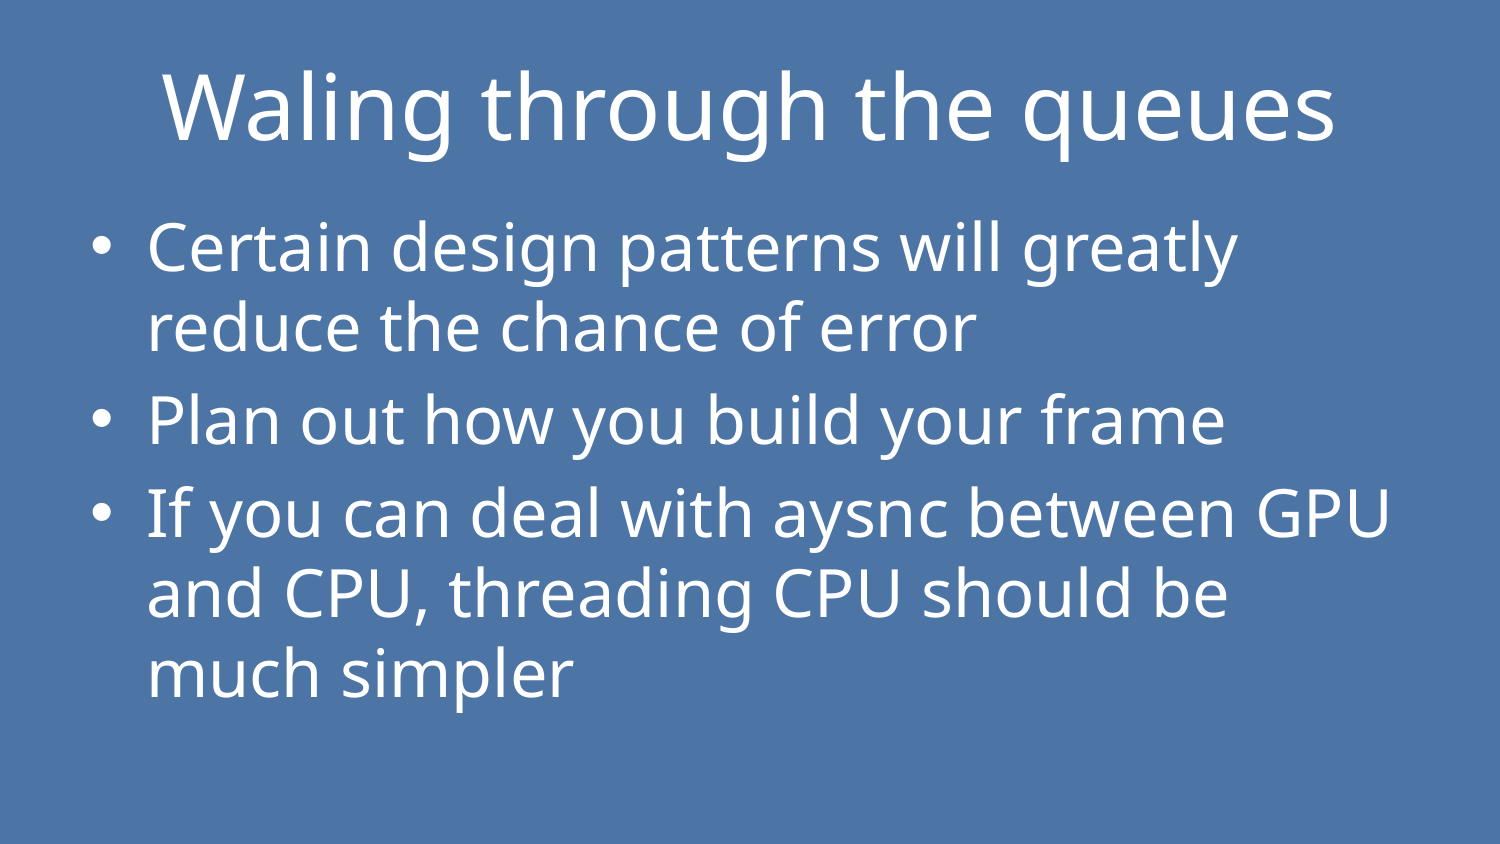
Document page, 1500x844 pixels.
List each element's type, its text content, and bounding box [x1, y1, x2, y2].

title Waling through the queues [75, 33, 1425, 175]
list Certain design patterns will greatly reduce the chance of error Plan out how you build your frame If you can deal with aysnc between GPU and CPU, threading CPU should be much simpler [75, 196, 1425, 754]
